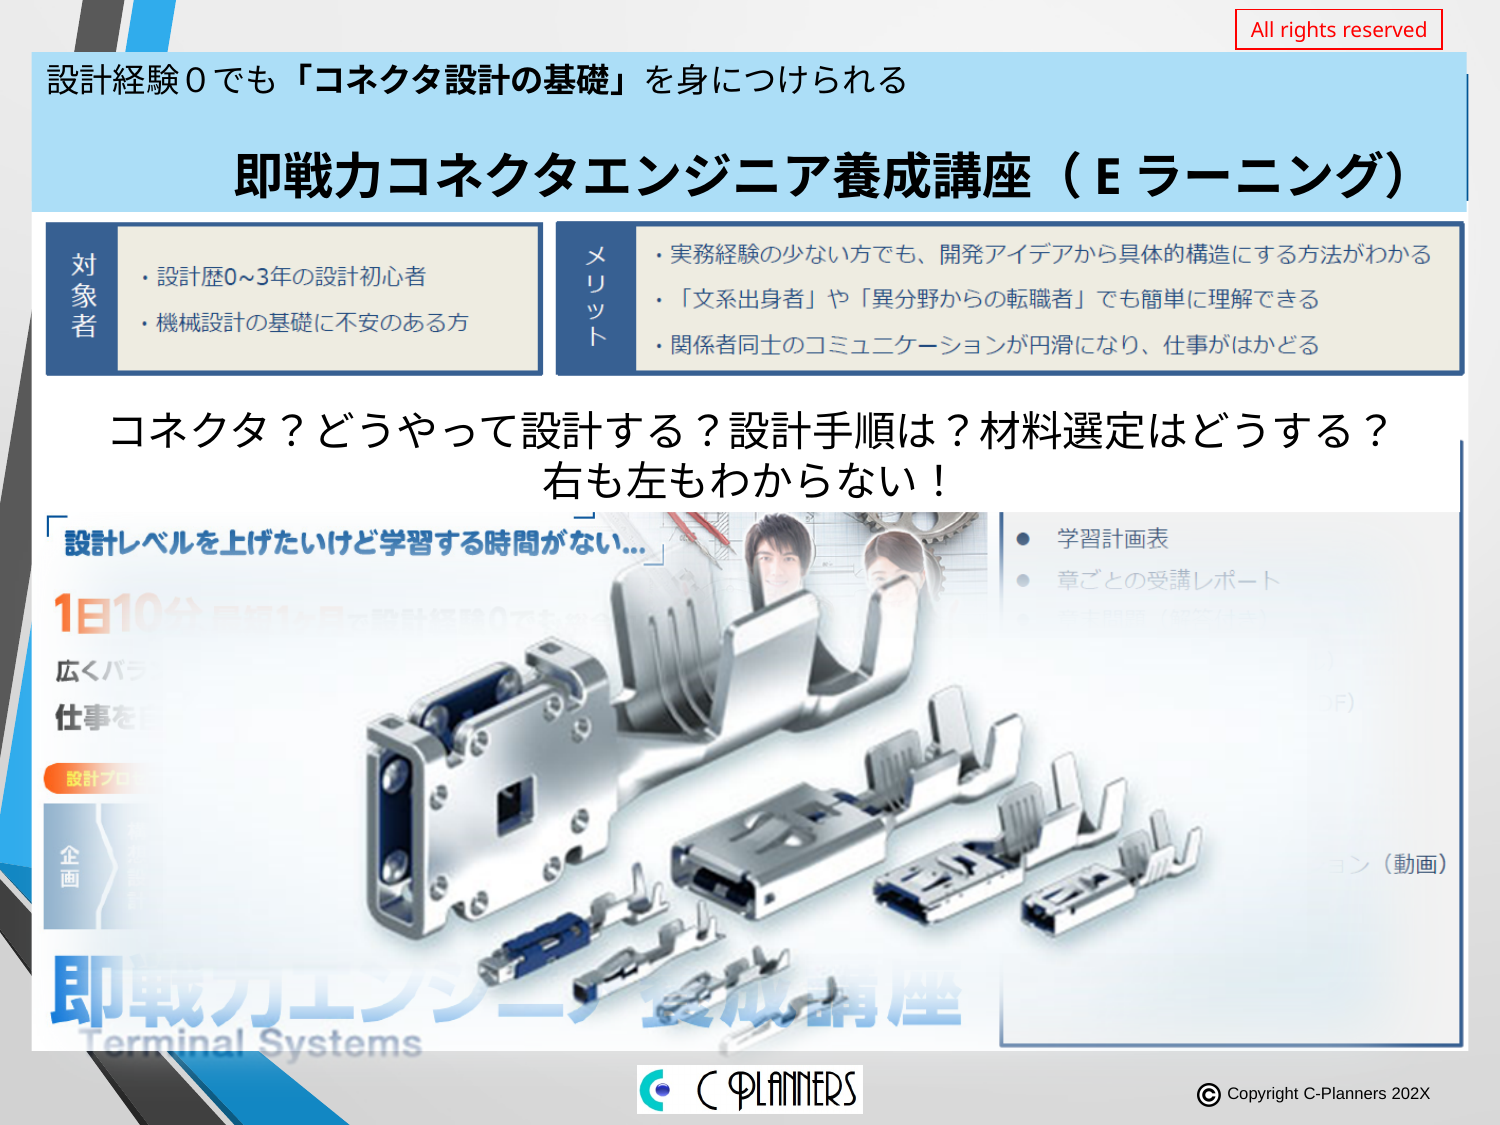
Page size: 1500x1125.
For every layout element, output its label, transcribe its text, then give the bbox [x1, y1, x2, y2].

text_box 設計経験０でも「コネクタ設計の基礎」を身につけられる 即戦力コネクタエンジニア養成講座（Eラーニング） [31, 52, 1467, 74]
picture [12, 74, 1469, 1114]
text_box Copyright C-Planners 202X [1136, 1075, 1500, 1111]
